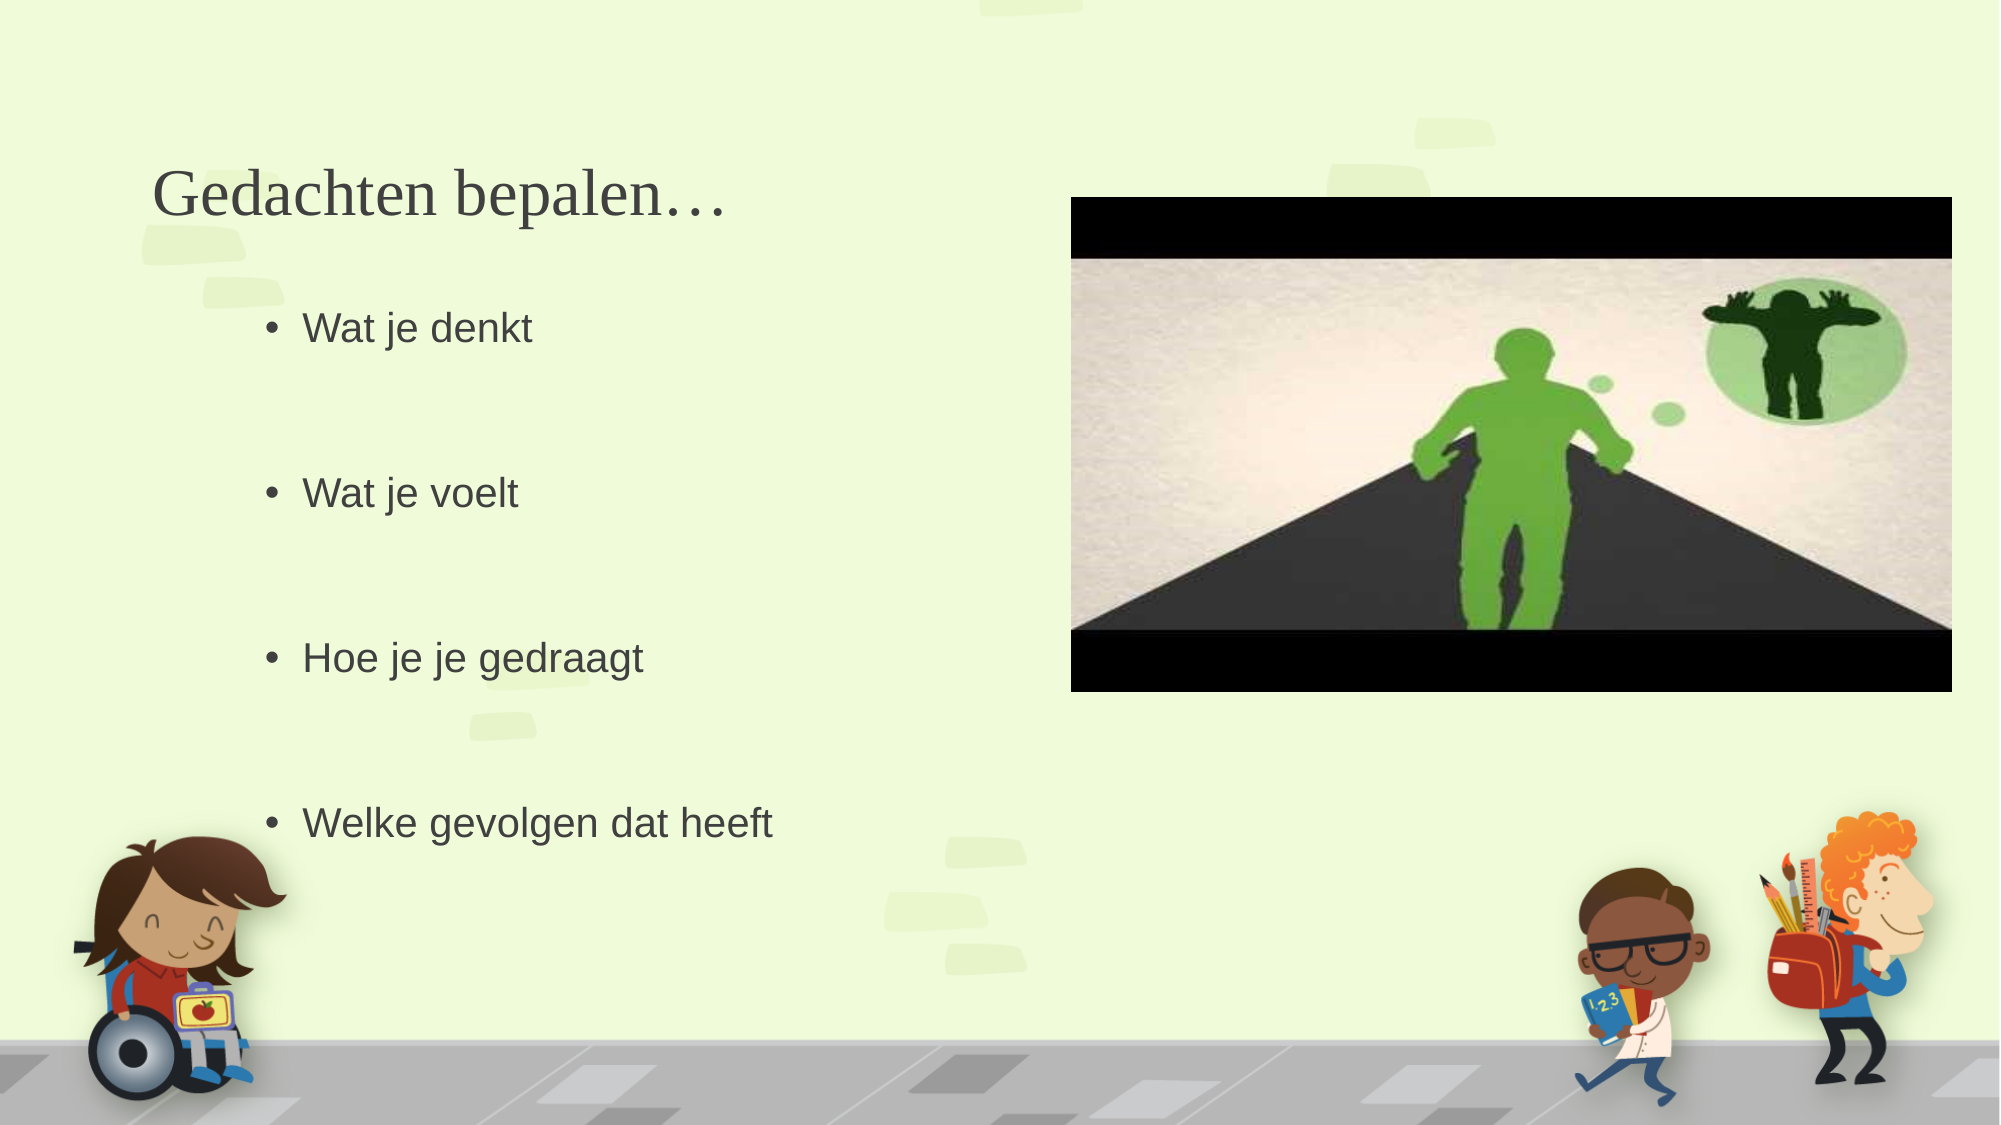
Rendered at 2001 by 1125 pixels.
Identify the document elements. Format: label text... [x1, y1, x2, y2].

list Wat je denkt Wat je voelt Hoe je je gedraagt Welke gevolgen dat heeft [249, 299, 970, 870]
picture [0, 0, 2000, 1125]
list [1070, 196, 1953, 693]
title Gedachten bepalen… [137, 59, 1750, 238]
